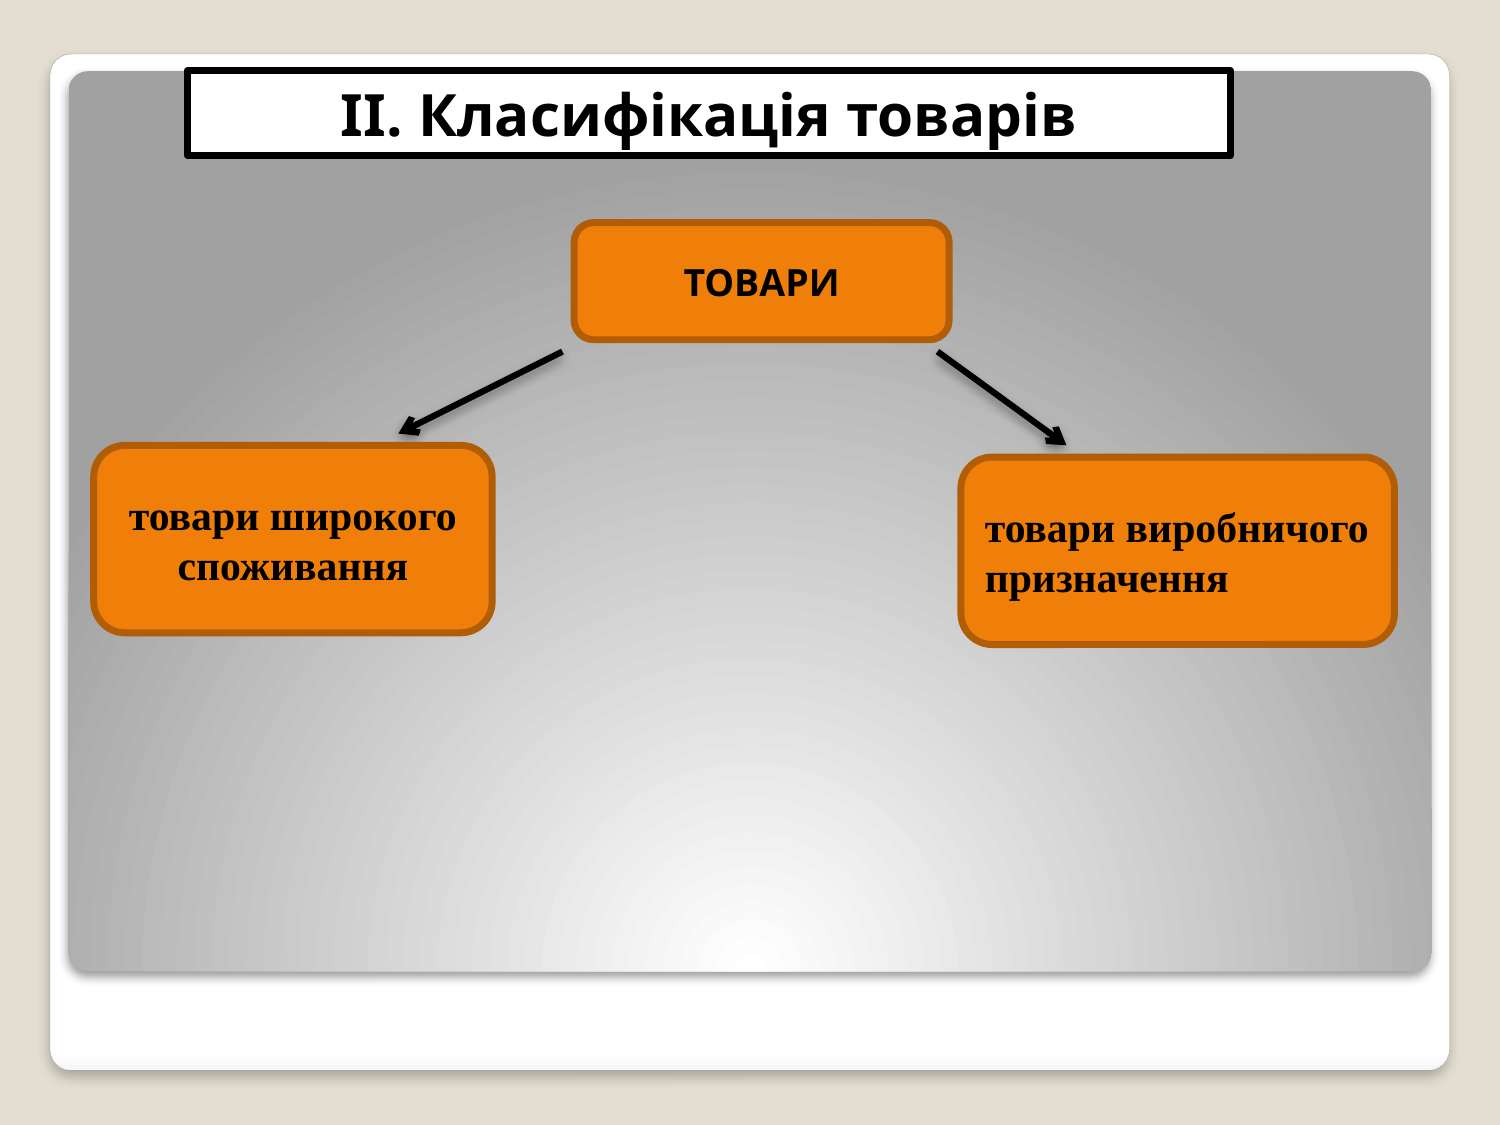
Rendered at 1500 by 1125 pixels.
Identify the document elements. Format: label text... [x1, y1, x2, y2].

text_box товари широкого споживання [90, 441, 496, 637]
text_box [937, 351, 1067, 446]
text_box II. Класифікація товарів [184, 67, 1234, 159]
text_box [398, 351, 563, 434]
text_box ТОВАРИ [570, 219, 953, 344]
text_box товари виробничого призначення [957, 453, 1398, 649]
